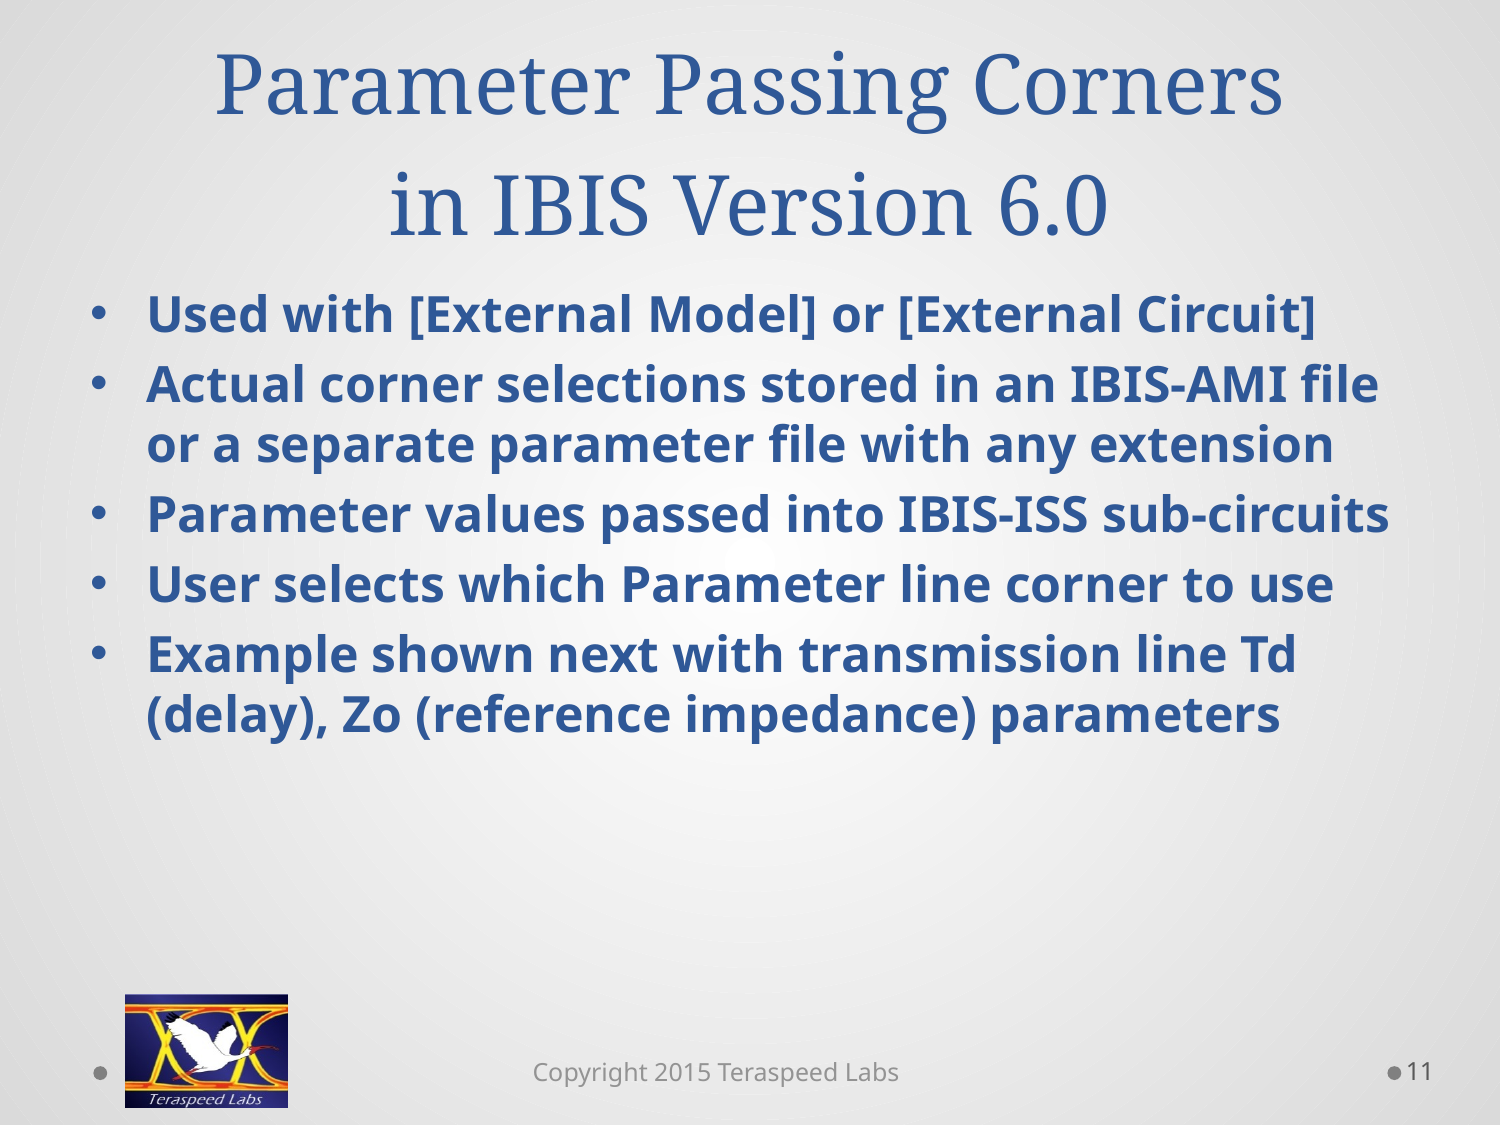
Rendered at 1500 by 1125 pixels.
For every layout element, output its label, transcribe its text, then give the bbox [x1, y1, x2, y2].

title Parameter Passing Corners in IBIS Version 6.0 [75, 0, 1425, 263]
picture [125, 1018, 288, 1108]
footer Copyright 2015 Teraspeed Labs [525, 1043, 993, 1103]
list Used with [External Model] or [External Circuit] Actual corner selections stored in an IBIS-AMI file or a separate parameter file with any extension Parameter values passed into IBIS-ISS sub-circuits User selects which Parameter line corner to use Example shown next with transmission line Td (delay), Zo (reference impedance) parameters [75, 275, 1425, 1018]
slide_number 11 [1401, 1042, 1494, 1103]
